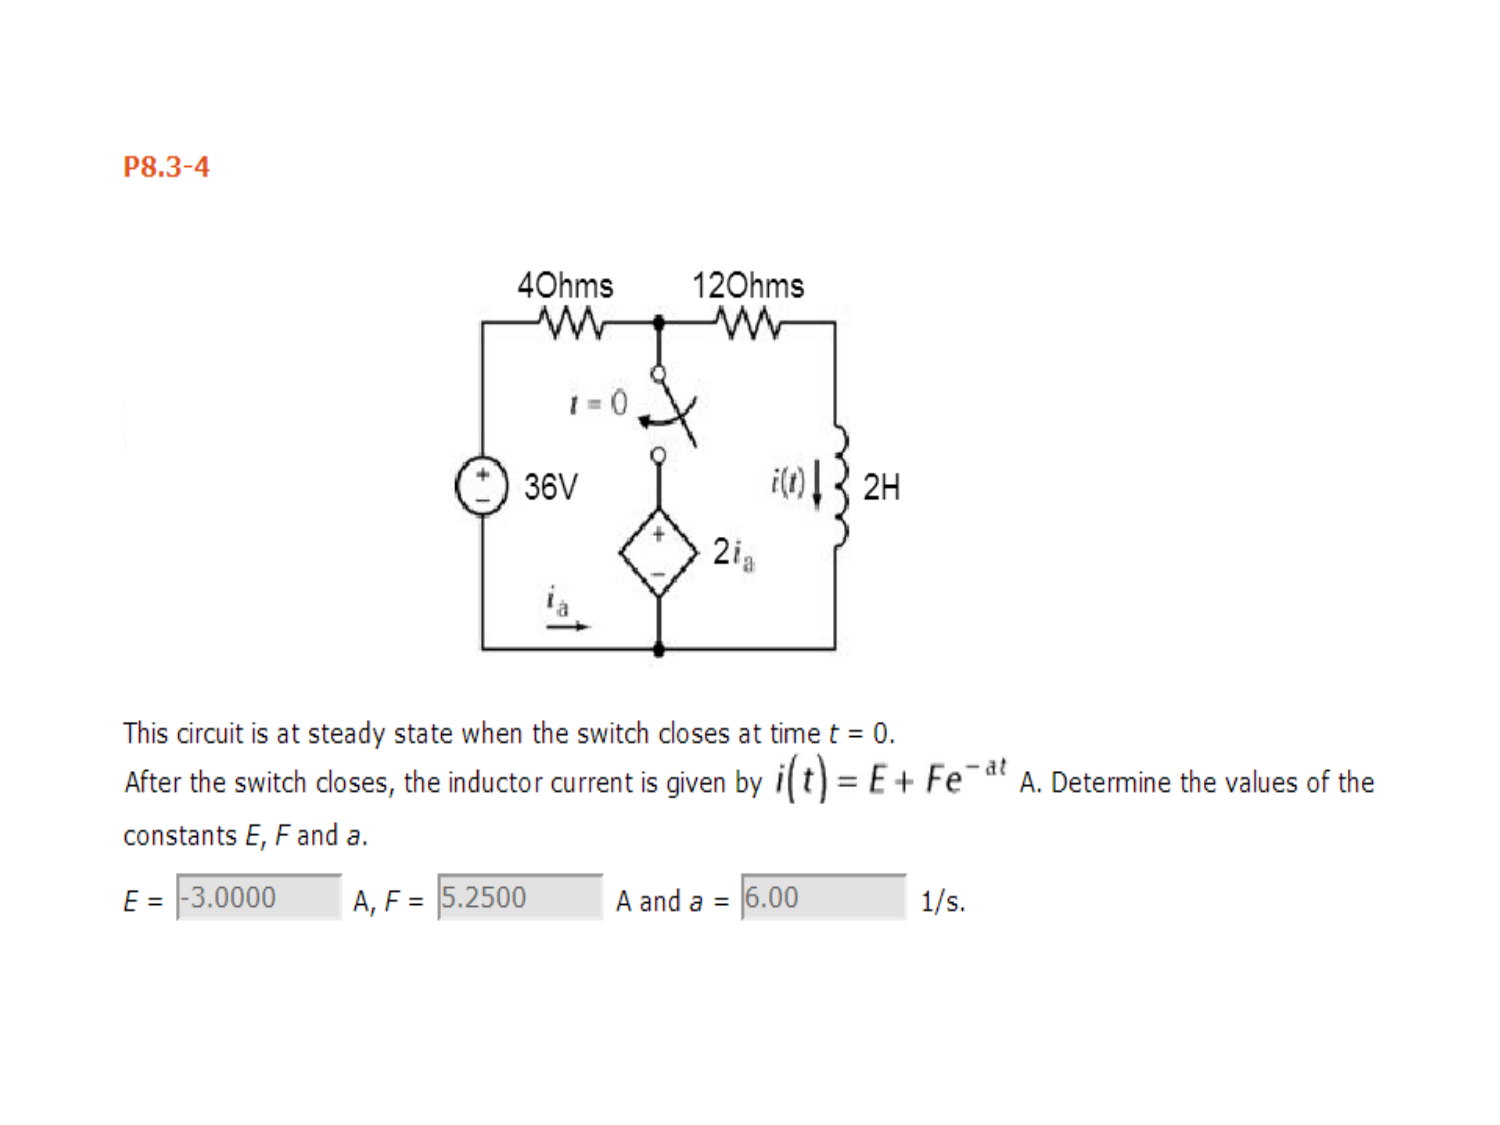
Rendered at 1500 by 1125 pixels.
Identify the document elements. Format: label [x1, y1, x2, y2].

picture [114, 149, 1386, 938]
